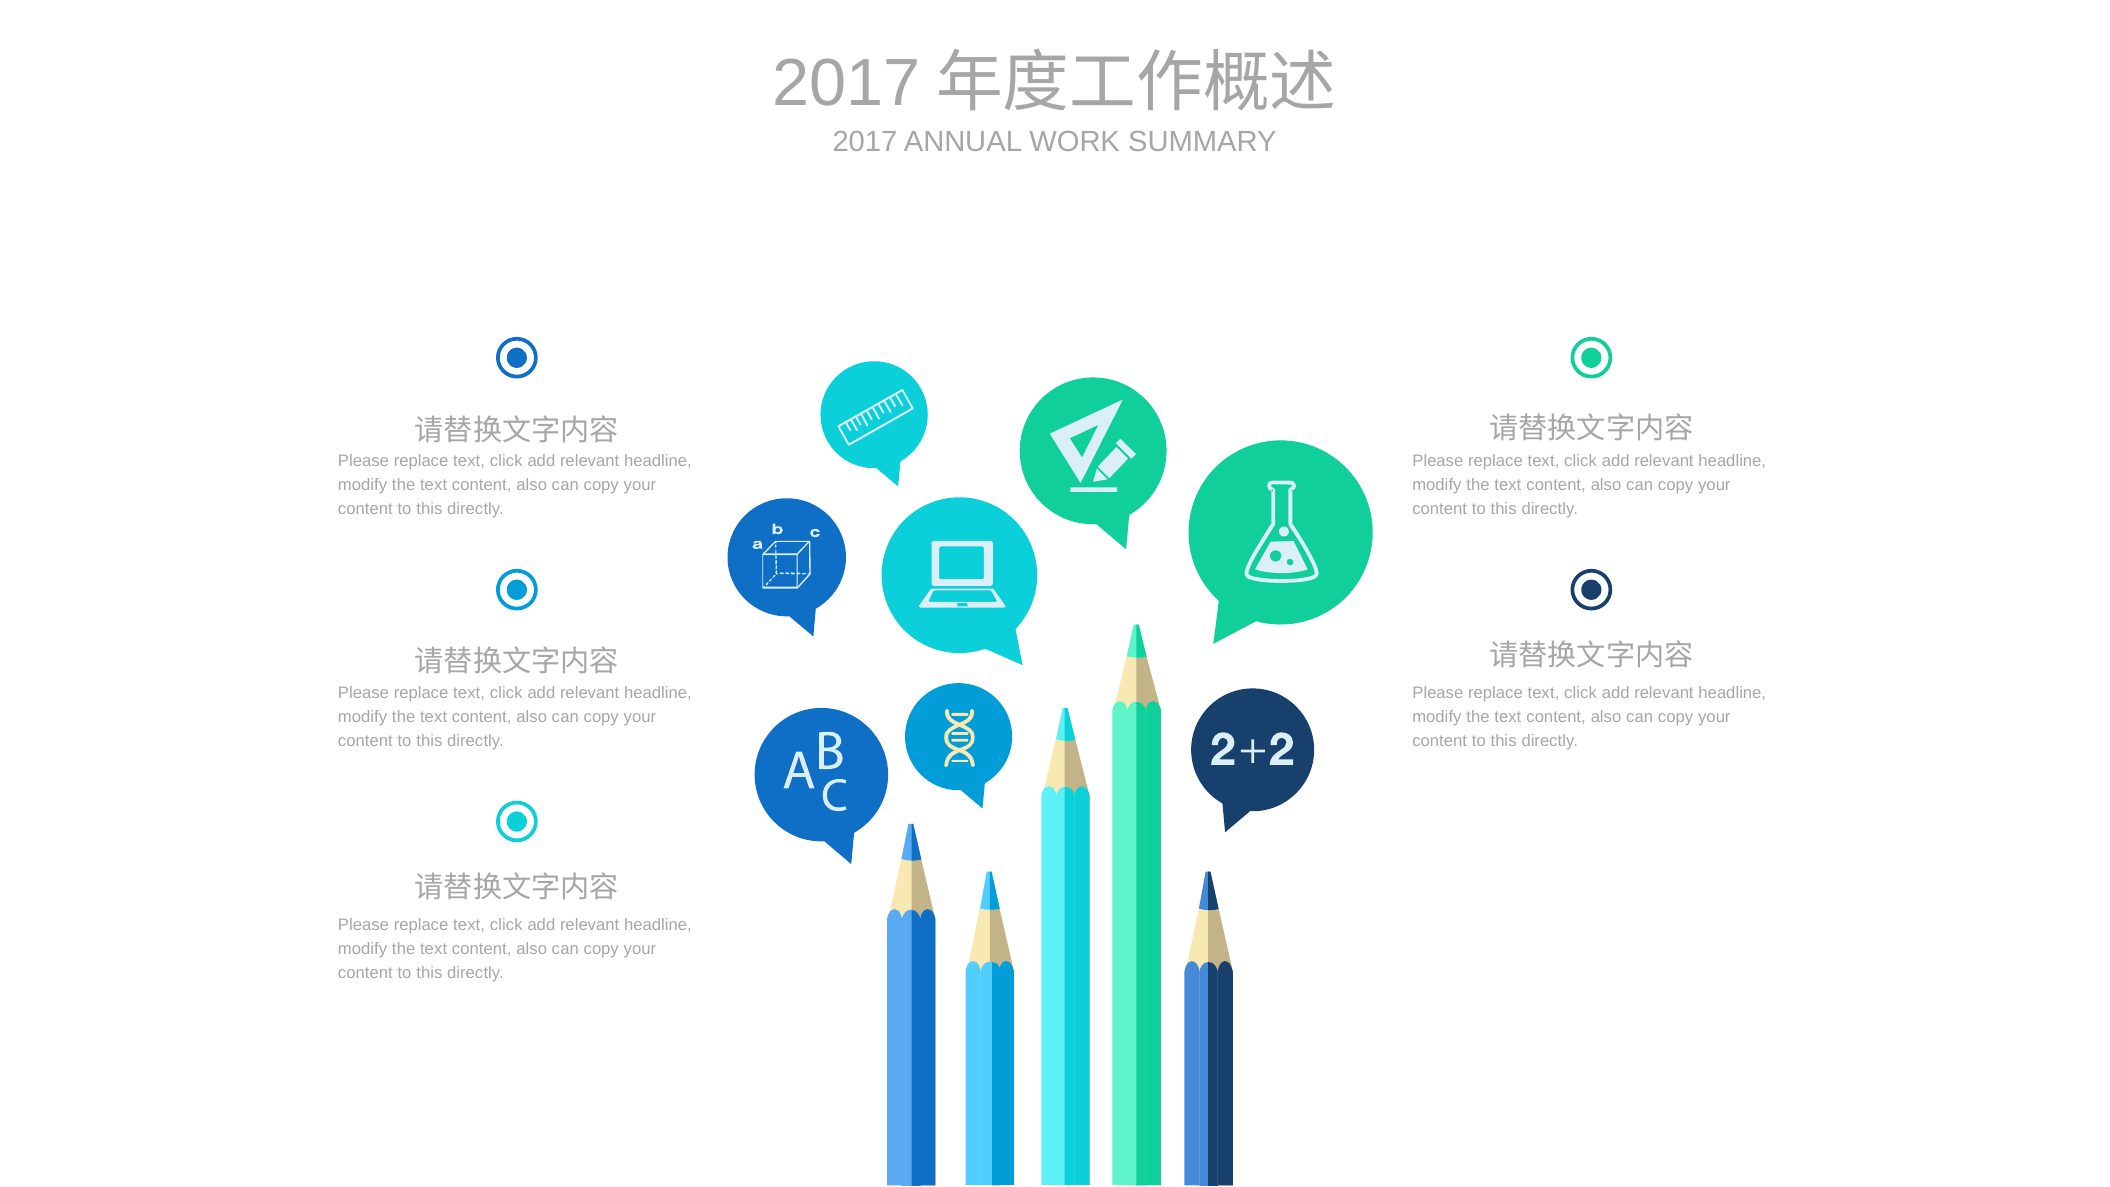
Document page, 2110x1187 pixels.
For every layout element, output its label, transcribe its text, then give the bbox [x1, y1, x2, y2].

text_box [1412, 629, 1771, 749]
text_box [1019, 377, 1167, 550]
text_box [1183, 431, 1382, 644]
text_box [887, 823, 936, 1186]
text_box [495, 800, 538, 843]
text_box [1570, 336, 1613, 379]
text_box 2017年度工作概述 [730, 38, 1379, 119]
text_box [1412, 402, 1771, 517]
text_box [1191, 688, 1315, 833]
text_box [965, 871, 1014, 1186]
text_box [1112, 624, 1161, 1186]
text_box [754, 707, 889, 865]
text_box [337, 861, 696, 981]
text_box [727, 498, 846, 637]
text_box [337, 404, 696, 517]
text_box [1041, 707, 1090, 1186]
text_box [495, 568, 538, 611]
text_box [904, 683, 1013, 809]
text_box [820, 361, 928, 487]
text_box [337, 634, 696, 749]
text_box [1184, 871, 1233, 1186]
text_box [495, 336, 538, 379]
text_box 2017 ANNUAL WORK SUMMARY [824, 122, 1285, 158]
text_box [1570, 568, 1613, 611]
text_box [872, 488, 1043, 666]
